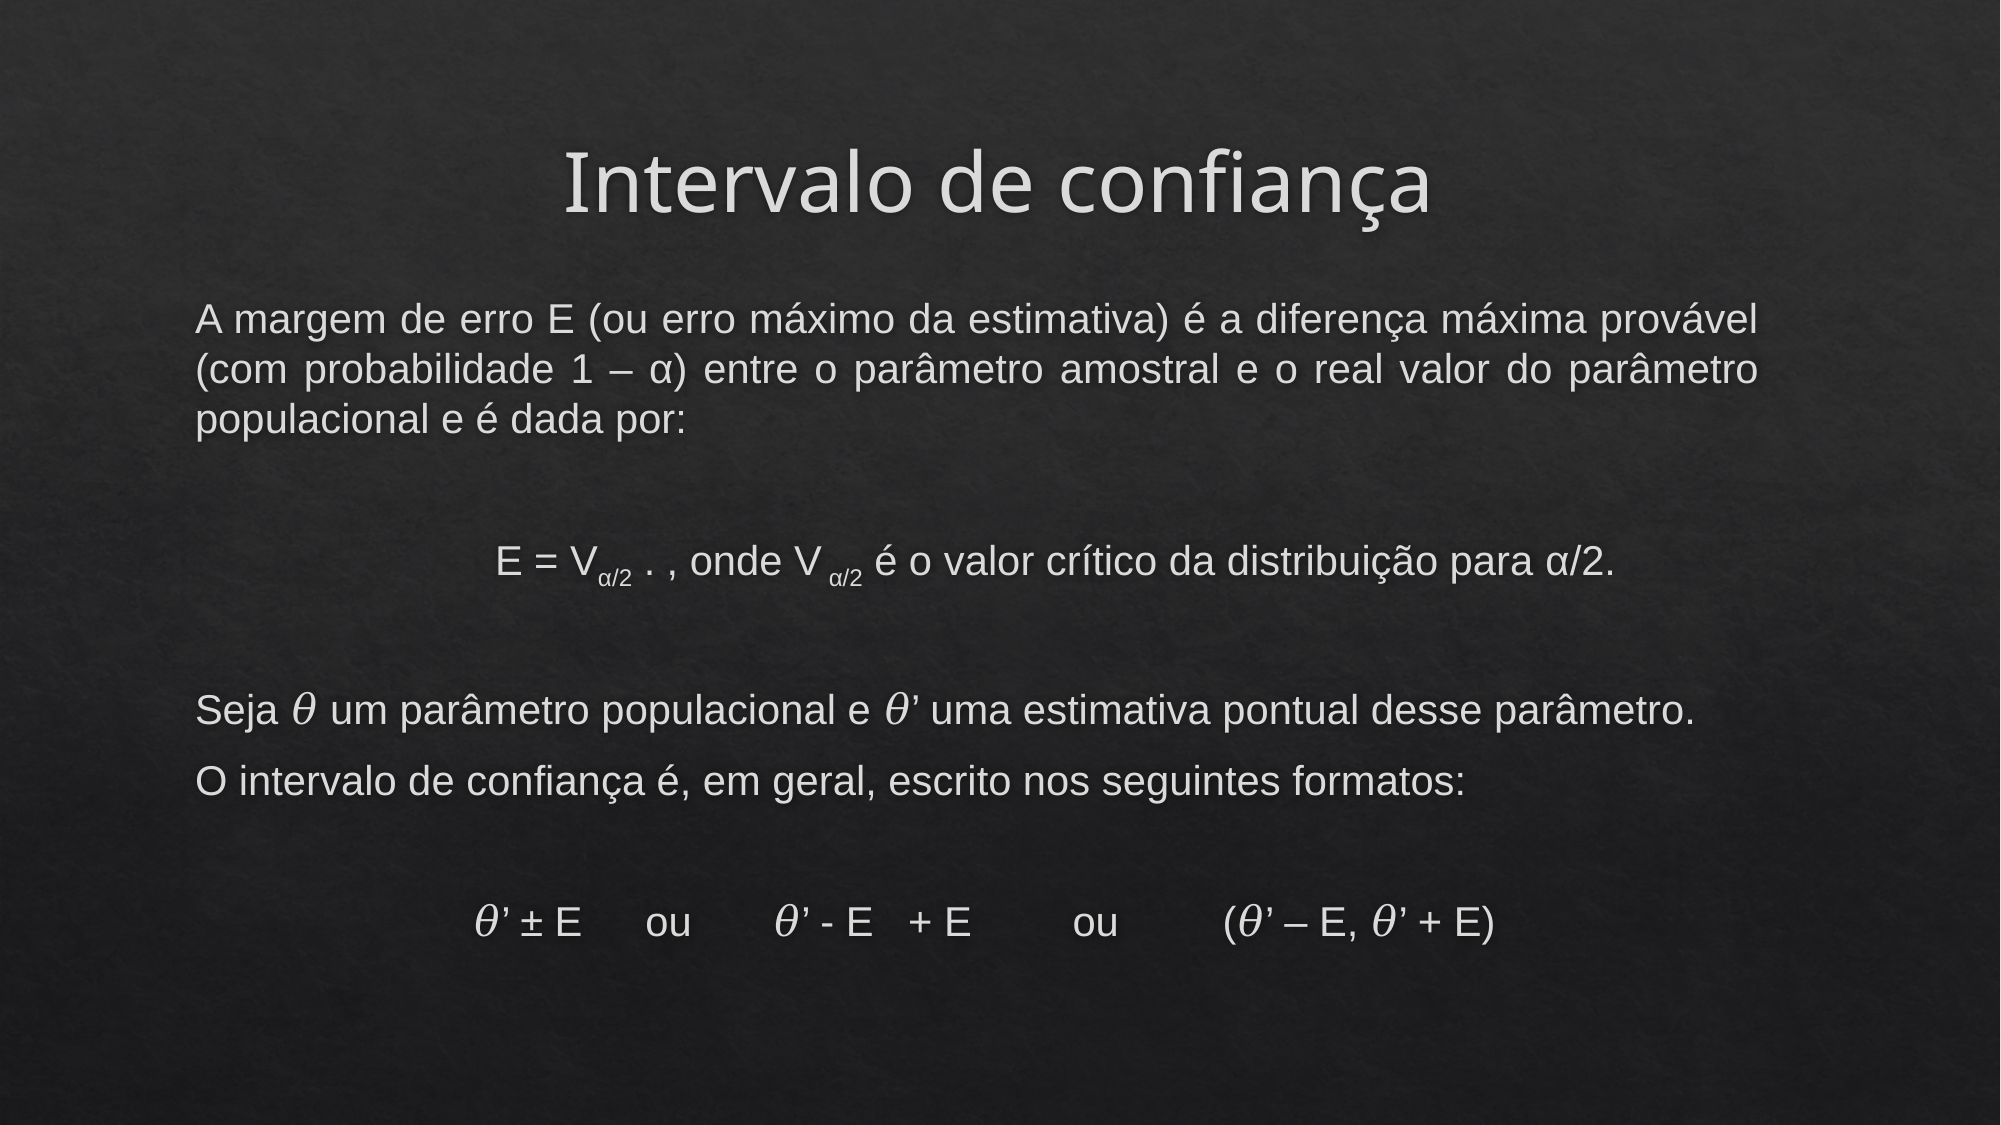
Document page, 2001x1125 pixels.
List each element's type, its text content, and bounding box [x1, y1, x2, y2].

title Intervalo de confiança [149, 99, 1849, 260]
